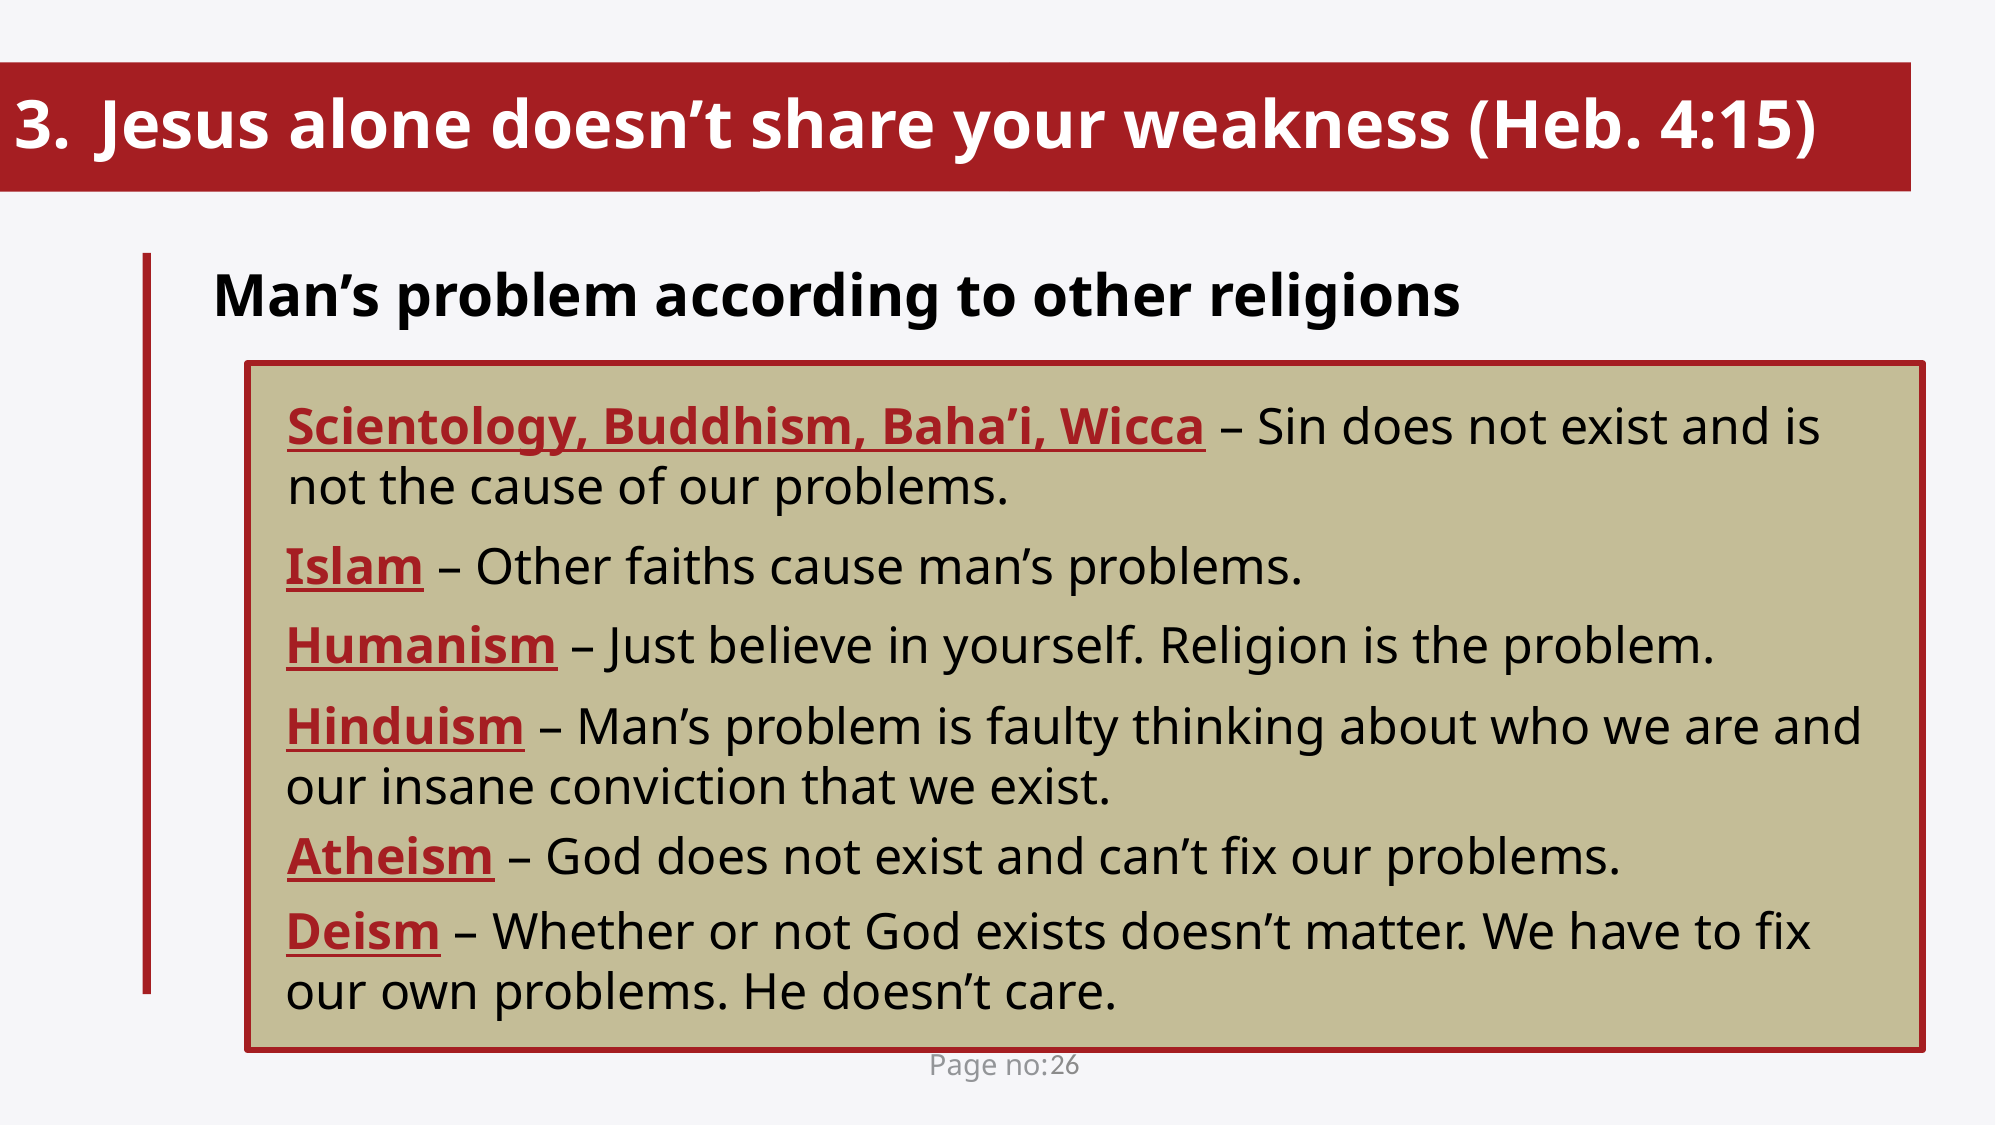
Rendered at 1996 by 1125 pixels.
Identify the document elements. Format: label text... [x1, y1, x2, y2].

text_box Islam – Other faiths cause man’s problems. [270, 526, 1896, 602]
text_box Man’s problem according to other religions [197, 250, 1510, 336]
text_box Hinduism – Man’s problem is faulty thinking about who we are and our insane conviction that we exist. [270, 687, 1896, 823]
text_box Atheism – God does not exist and can’t fix our problems. [272, 816, 1898, 892]
text_box Scientology, Buddhism, Baha’i, Wicca – Sin does not exist and is not the cause of our problems. [272, 387, 1898, 523]
text_box Humanism – Just believe in yourself. Religion is the problem. [270, 605, 1896, 681]
text_box [245, 361, 1925, 1052]
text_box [0, 62, 1934, 192]
text_box Deism – Whether or not God exists doesn’t matter. We have to fix our own problems. He doesn’t care. [270, 892, 1896, 1028]
